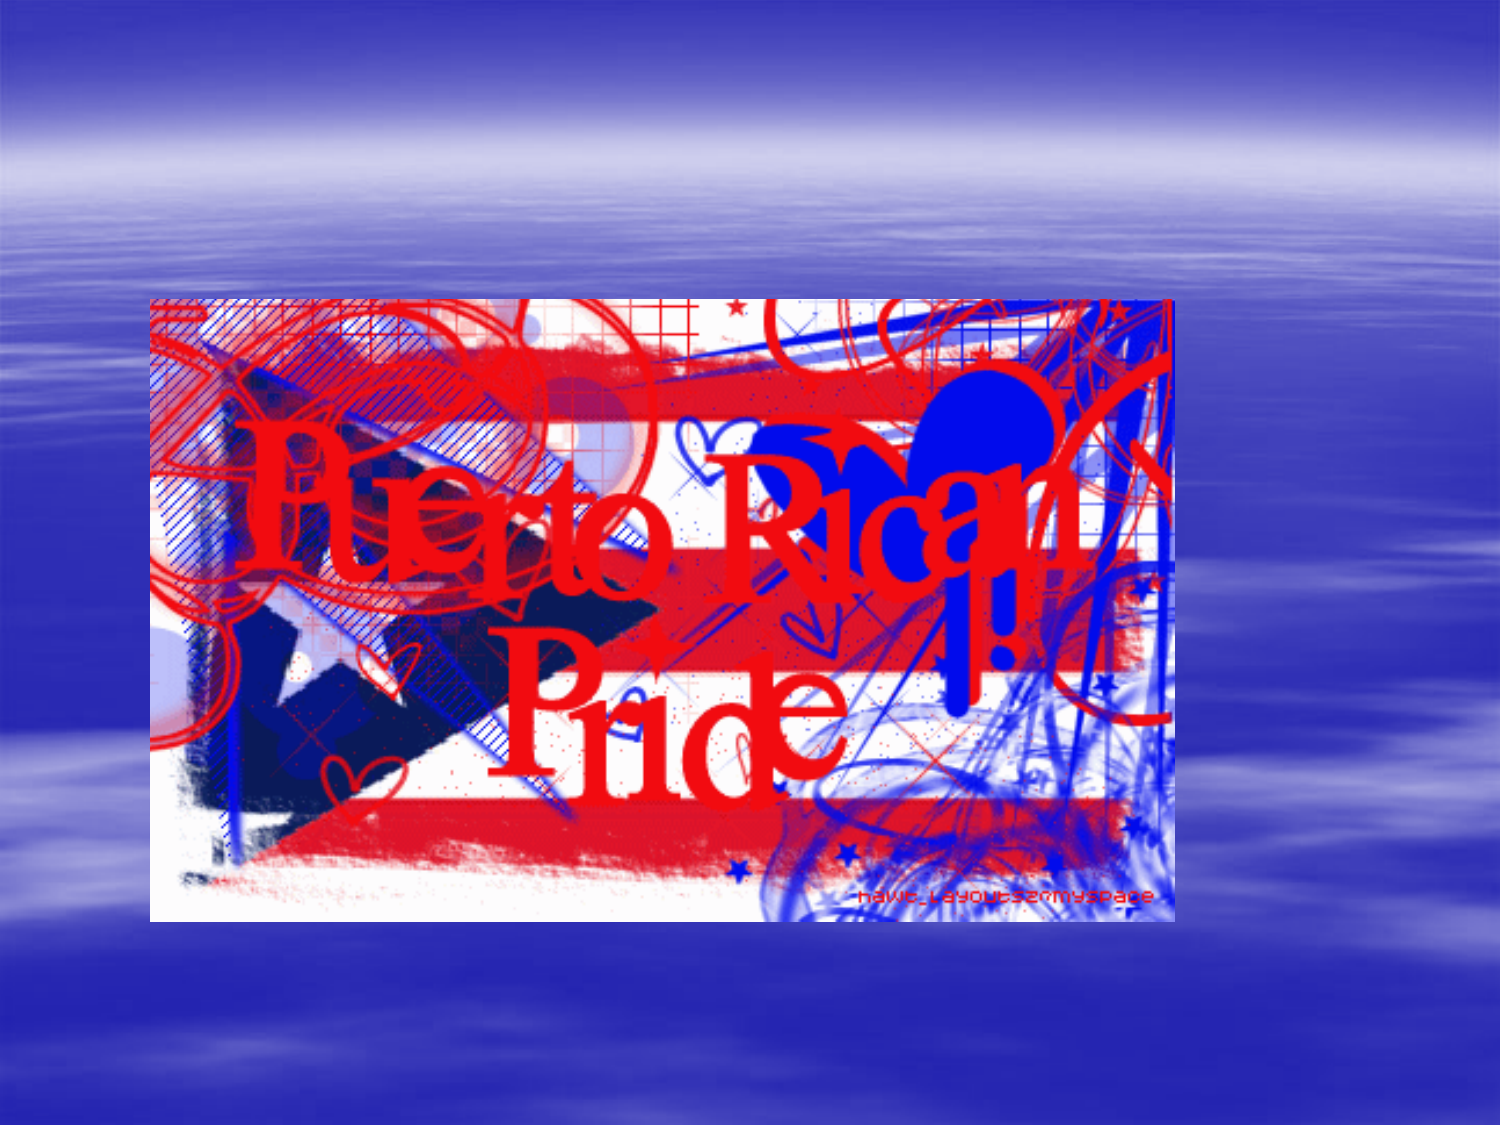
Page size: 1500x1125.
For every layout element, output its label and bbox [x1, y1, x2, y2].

picture [149, 299, 1176, 922]
